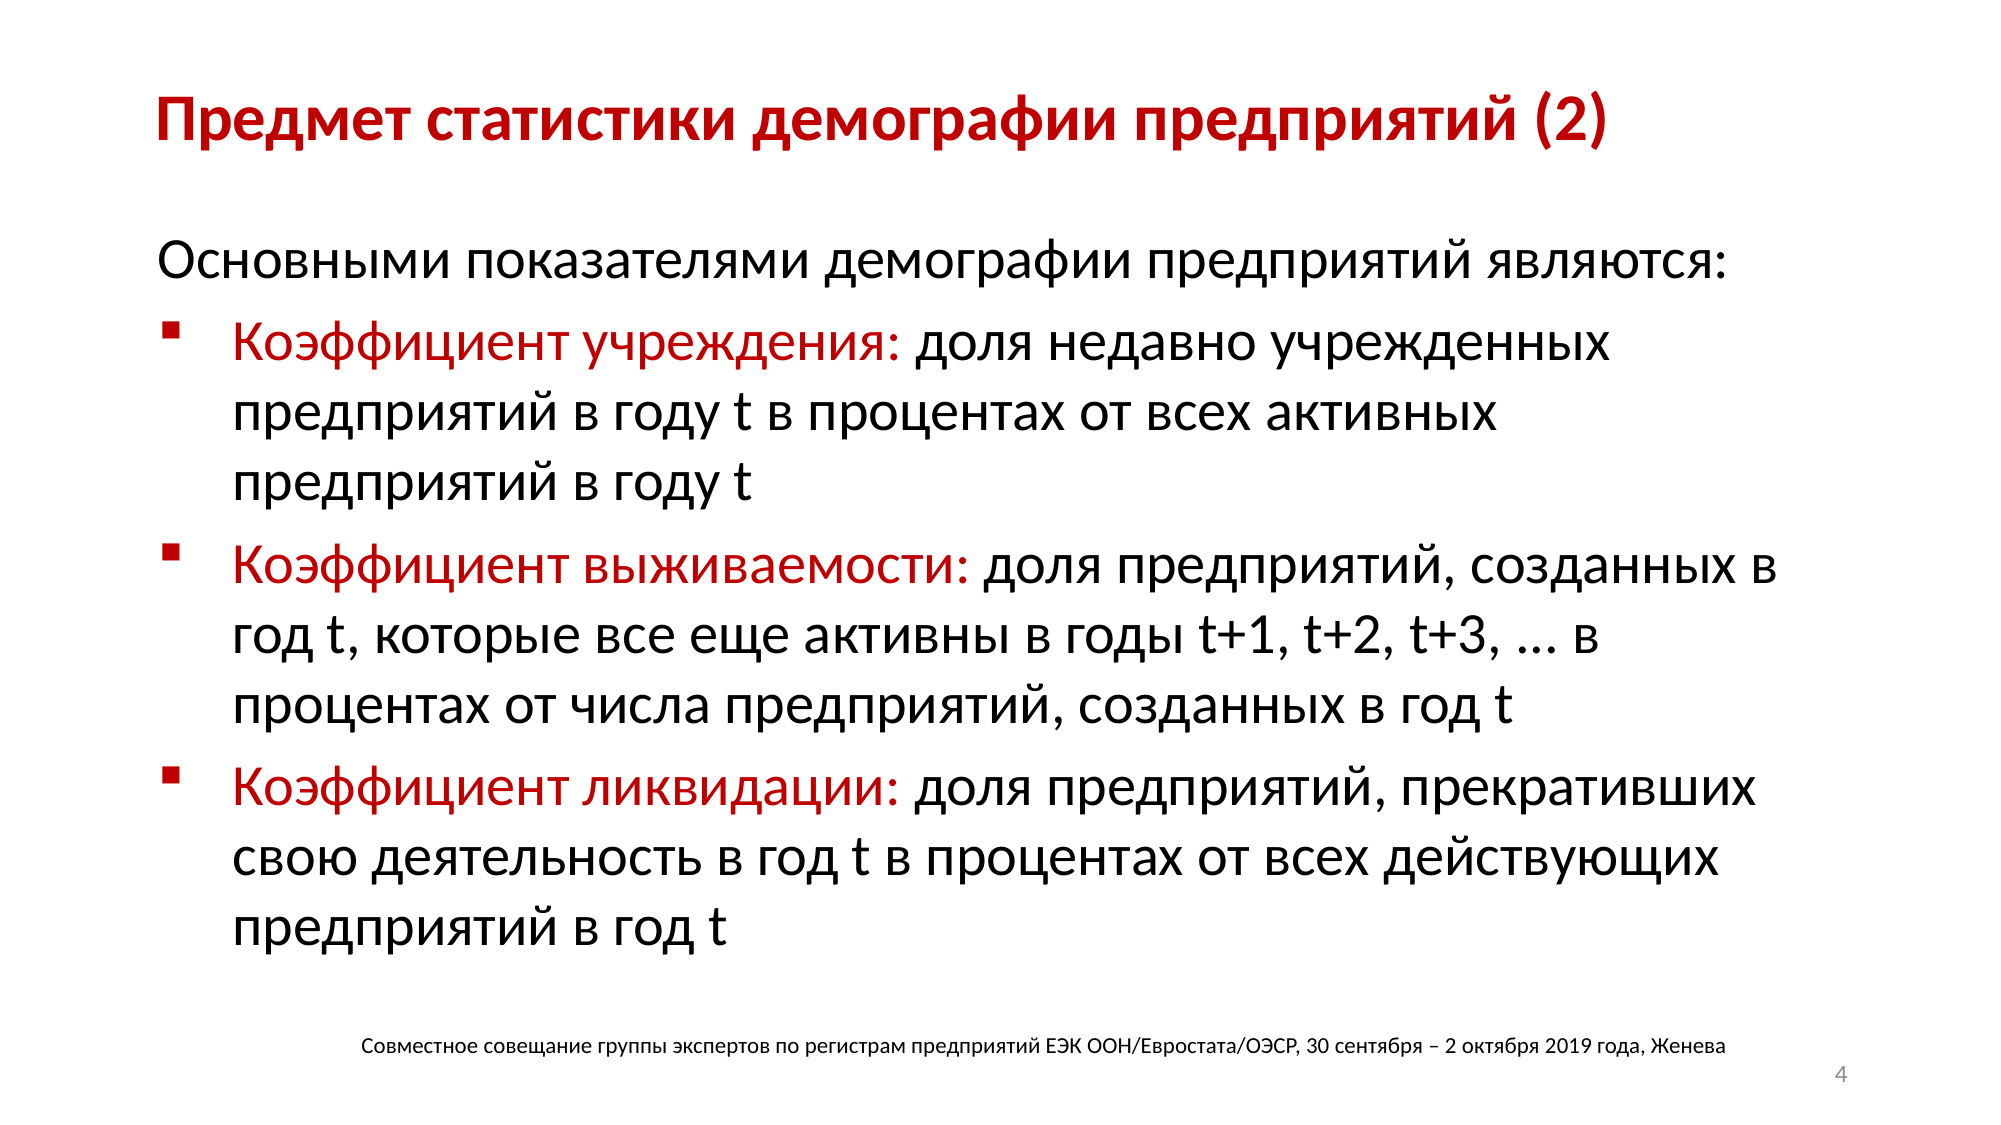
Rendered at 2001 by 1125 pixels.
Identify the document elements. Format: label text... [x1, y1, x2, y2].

footer Совместное совещание группы экспертов по регистрам предприятий ЕЭК ООН/Евростата/ОЭСР, 30 сентября – 2 октября 2019 года, Женева [137, 1014, 1953, 1075]
slide_number 4 [1412, 1075, 1863, 1103]
title Предмет статистики демографии предприятий (2) [140, 71, 1646, 167]
text_box Основными показателями демографии предприятий являются: Коэффициент учреждения: доля недавно учрежденных предприятий в году t в процентах от всех активных предприятий в году t Коэффициент выживаемости: доля предприятий, созданных в год t, которые все еще активны в годы t+1, t+2, t+3, ... в процентах от числа предприятий, созданных в год t Коэффициент ликвидации: доля предприятий, прекративших свою деятельность в год t в процентах от всех действующих предприятий в год t [142, 212, 1810, 965]
